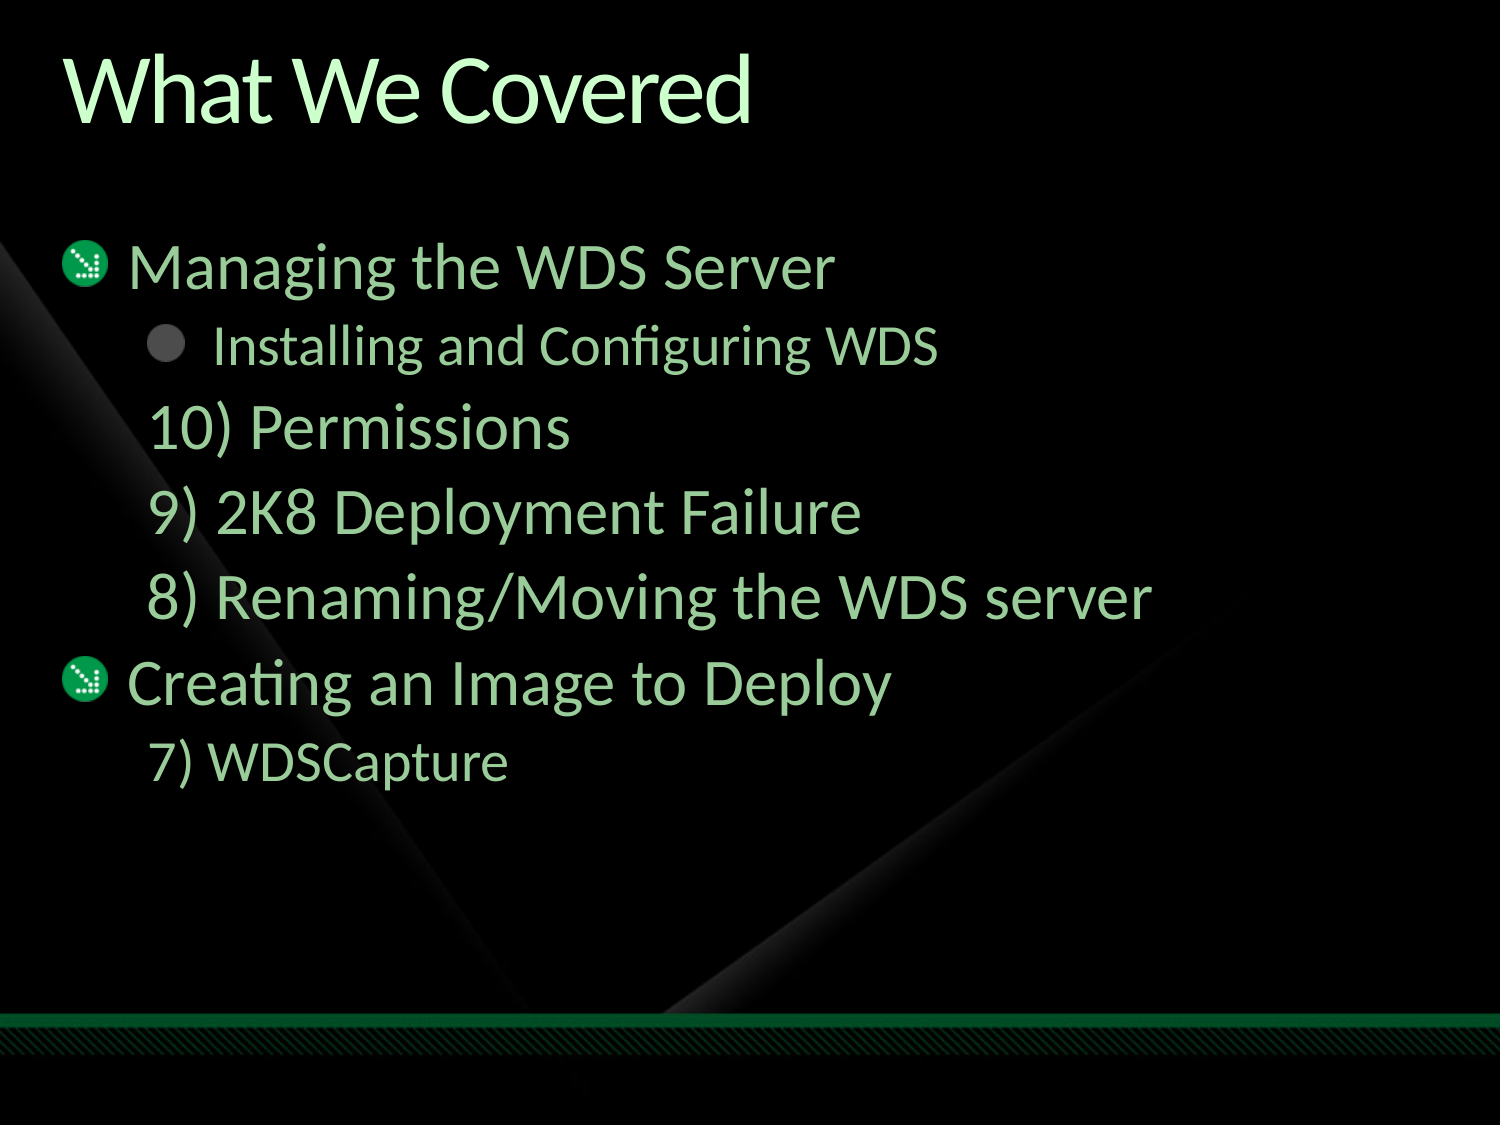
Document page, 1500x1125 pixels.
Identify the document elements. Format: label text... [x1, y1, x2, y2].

title What We Covered [62, 37, 1438, 147]
list Managing the WDS Server Installing and Configuring WDS 10) Permissions 9) 2K8 Deployment Failure 8) Renaming/Moving the WDS server Creating an Image to Deploy 7) WDSCapture [62, 231, 1438, 583]
picture [0, 0, 1500, 1125]
